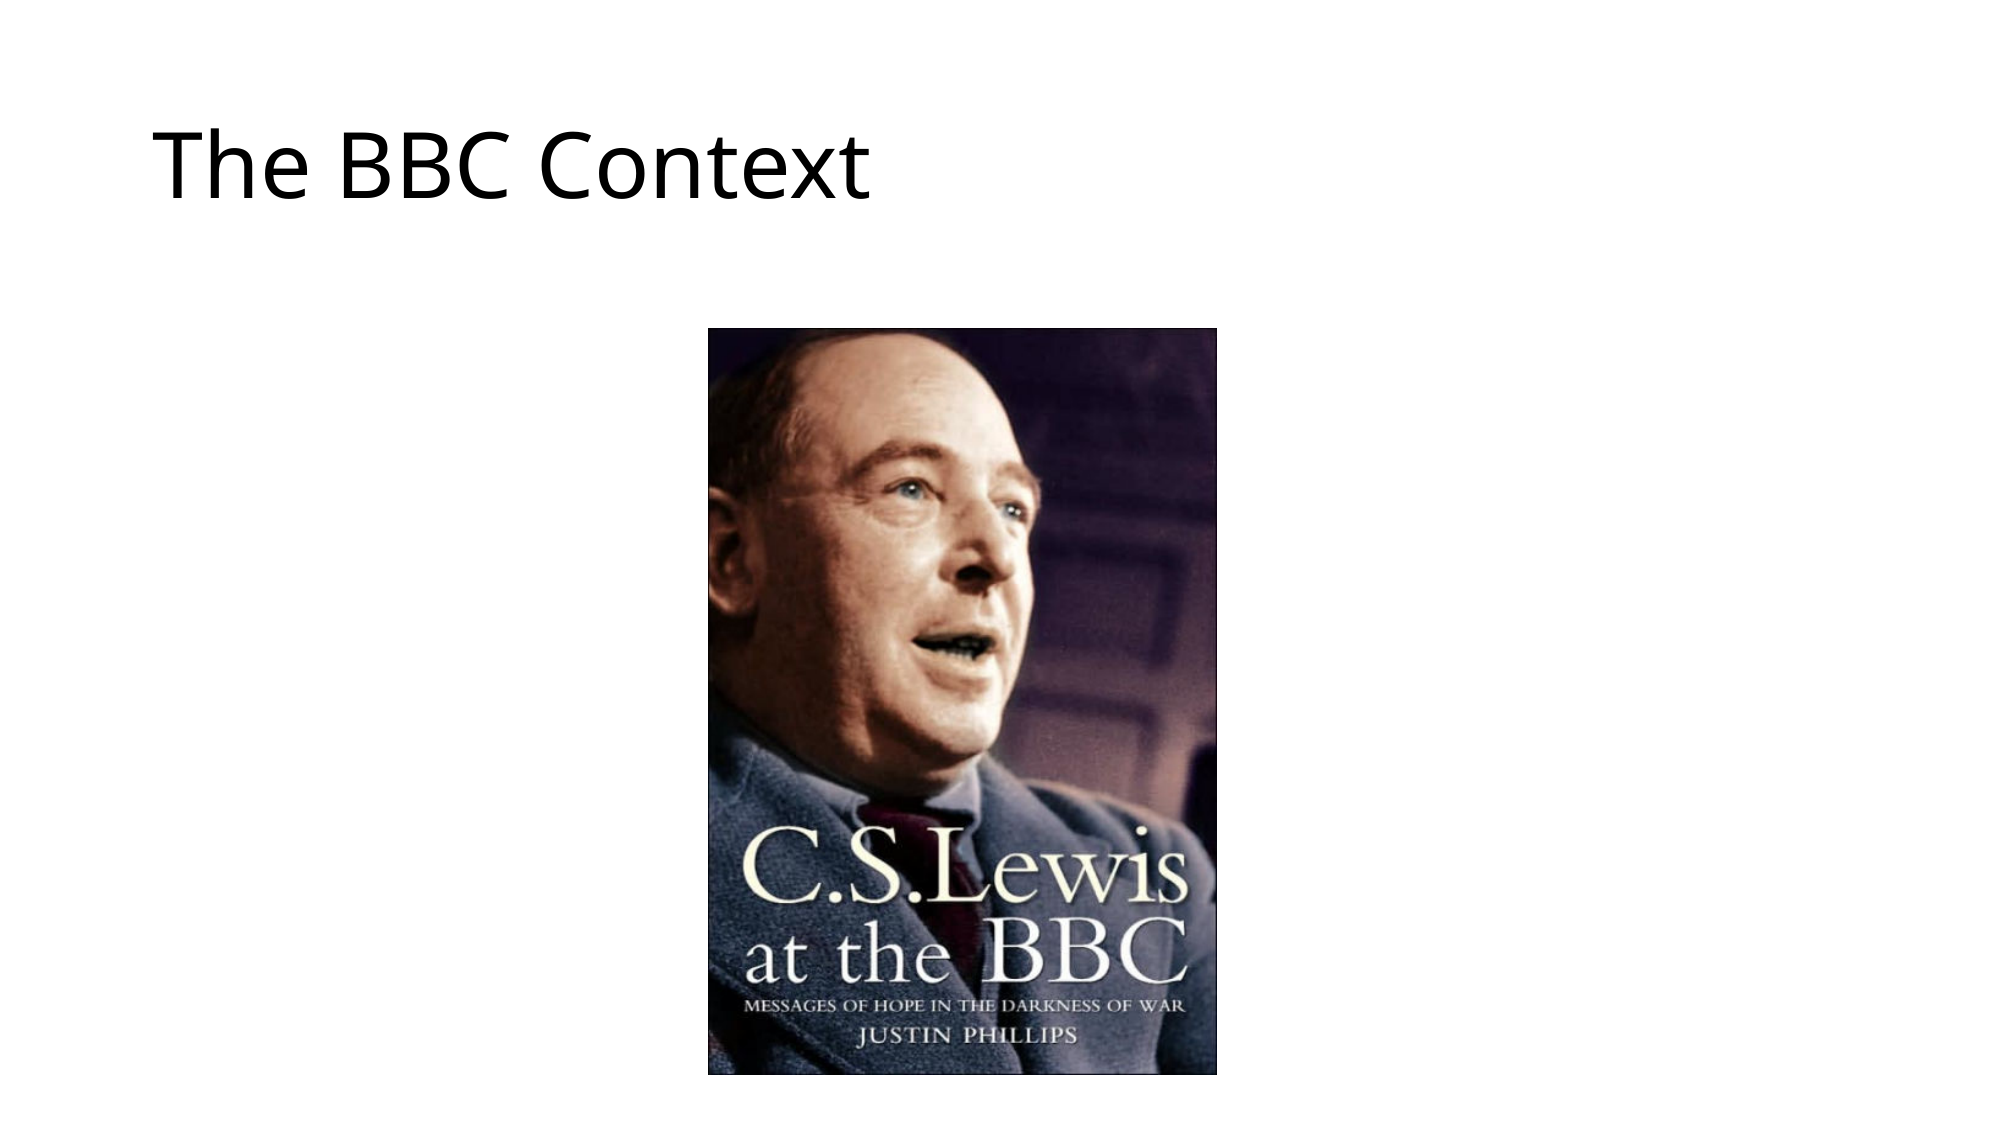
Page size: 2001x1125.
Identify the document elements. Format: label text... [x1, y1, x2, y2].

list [708, 328, 1217, 1075]
title The BBC Context [137, 59, 1863, 278]
